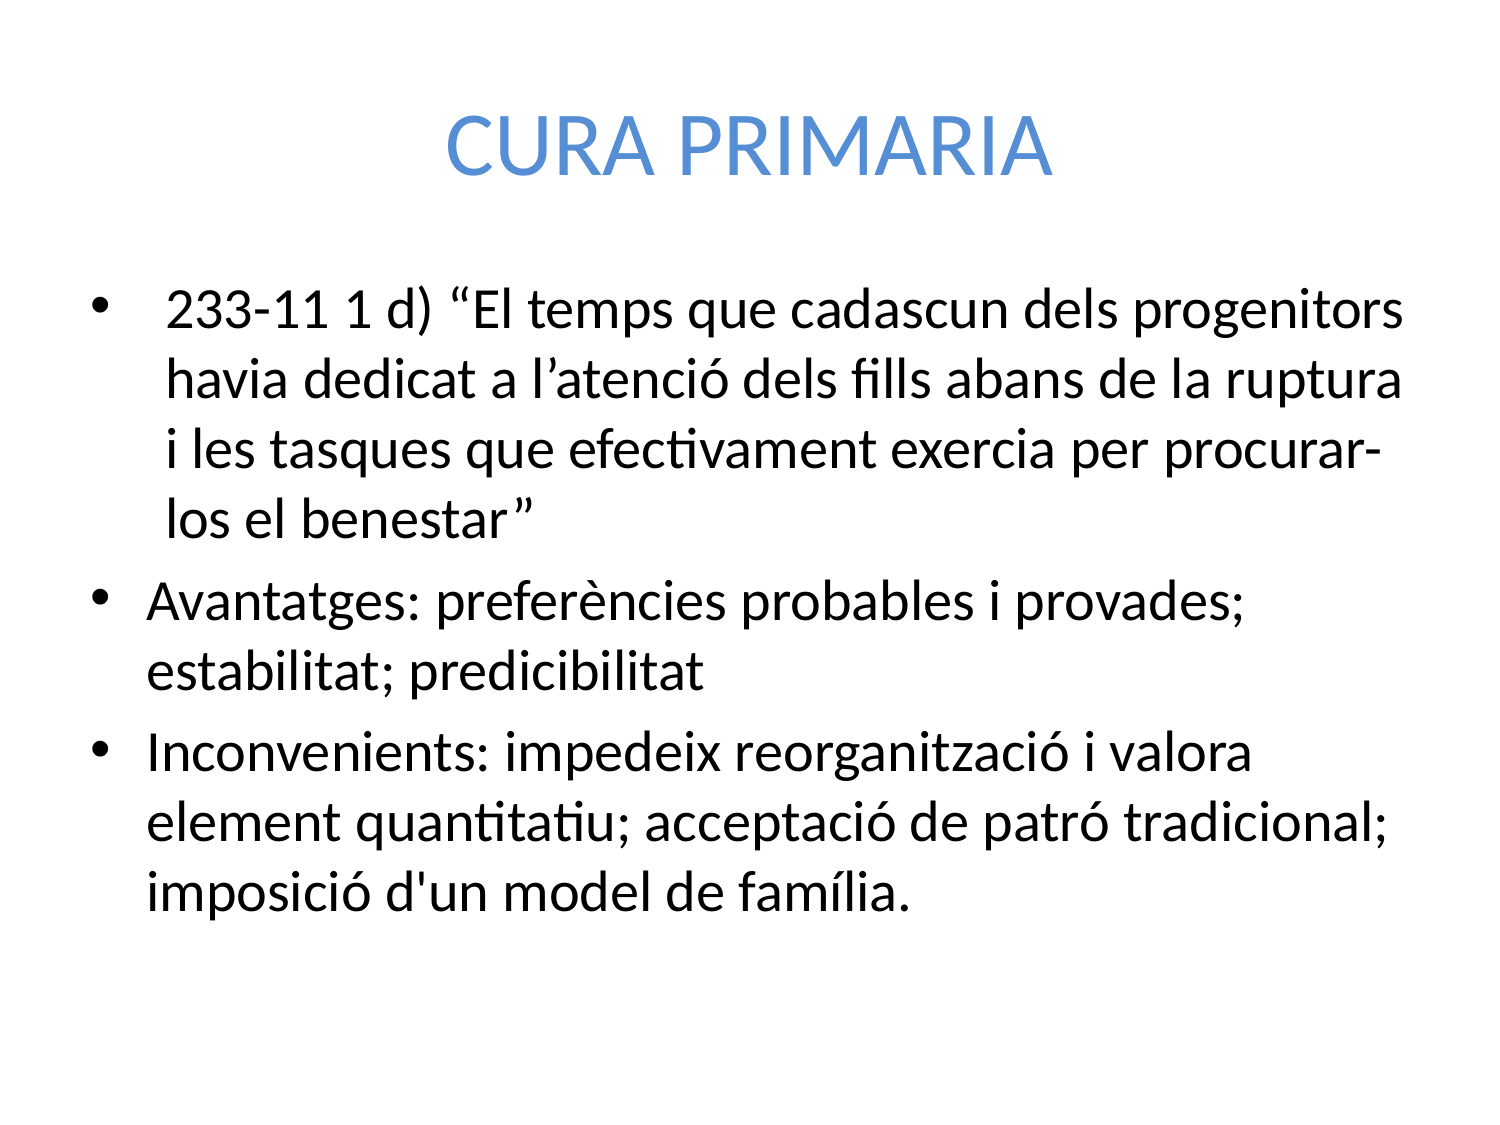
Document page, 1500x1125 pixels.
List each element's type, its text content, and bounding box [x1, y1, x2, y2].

list 233-11 1 d) “El temps que cadascun dels progenitors havia dedicat a l’atenció dels fills abans de la ruptura i les tasques que efectivament exercia per procurar-los el benestar” Avantatges: preferències probables i provades; estabilitat; predicibilitat Inconvenients: impedeix reorganització i valora element quantitatiu; acceptació de patró tradicional; imposició d'un model de família. [75, 262, 1425, 981]
title CURA PRIMARIA [75, 45, 1425, 233]
